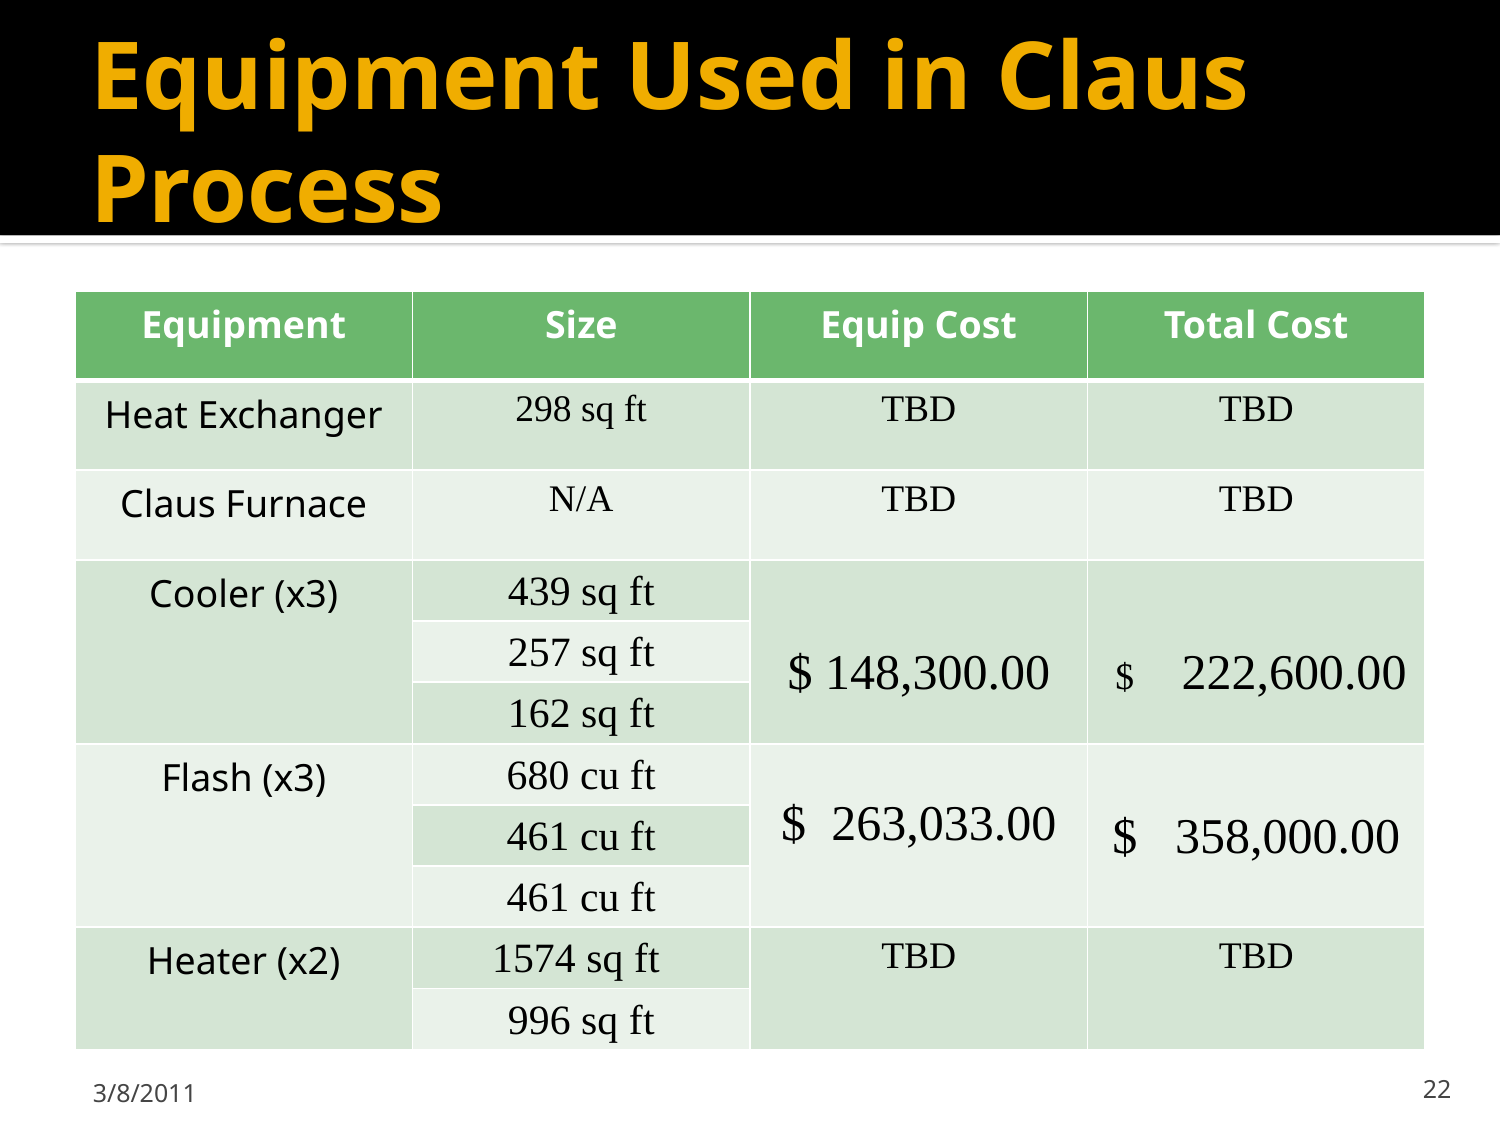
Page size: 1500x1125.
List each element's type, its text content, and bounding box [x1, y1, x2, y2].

table_cell Cooler (x3) [76, 561, 412, 743]
table_cell Flash (x3) [76, 745, 412, 926]
table_cell TBD [751, 383, 1087, 469]
table_cell $ 148,300.00 [751, 561, 1087, 743]
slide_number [75, 1062, 425, 1108]
table_cell N/A [413, 471, 749, 559]
table_header Equip Cost [751, 292, 1087, 378]
table_cell Heater (x2) [76, 928, 412, 1049]
table_cell Claus Furnace [76, 471, 412, 559]
table_cell $ 222,600.00 [1088, 561, 1424, 743]
table_header Total Cost [1088, 292, 1424, 378]
table_cell 439 sq ft [413, 561, 749, 620]
table_cell 461 cu ft [413, 867, 749, 926]
table_cell $ 263,033.00 [751, 745, 1087, 926]
table_cell TBD [1088, 471, 1424, 559]
table_cell 996 sq ft [413, 989, 749, 1049]
slide_number 22 [1345, 1062, 1467, 1108]
table_cell 461 cu ft [413, 806, 749, 865]
table_header Size [413, 292, 749, 378]
table_cell $ 358,000.00 [1088, 745, 1424, 926]
table_cell 298 sq ft [413, 383, 749, 469]
table_cell TBD [751, 928, 1087, 1049]
table_cell TBD [751, 471, 1087, 559]
table_cell 257 sq ft [413, 622, 749, 681]
table_cell TBD [1088, 928, 1424, 1049]
table_cell Heat Exchanger [76, 383, 412, 469]
table_header Equipment [76, 292, 412, 378]
table_cell 1574 sq ft [413, 928, 749, 988]
table_cell 162 sq ft [413, 683, 749, 743]
table_cell 680 cu ft [413, 745, 749, 804]
table_cell TBD [1088, 383, 1424, 469]
title Equipment Used in Claus Process [75, 25, 1425, 231]
